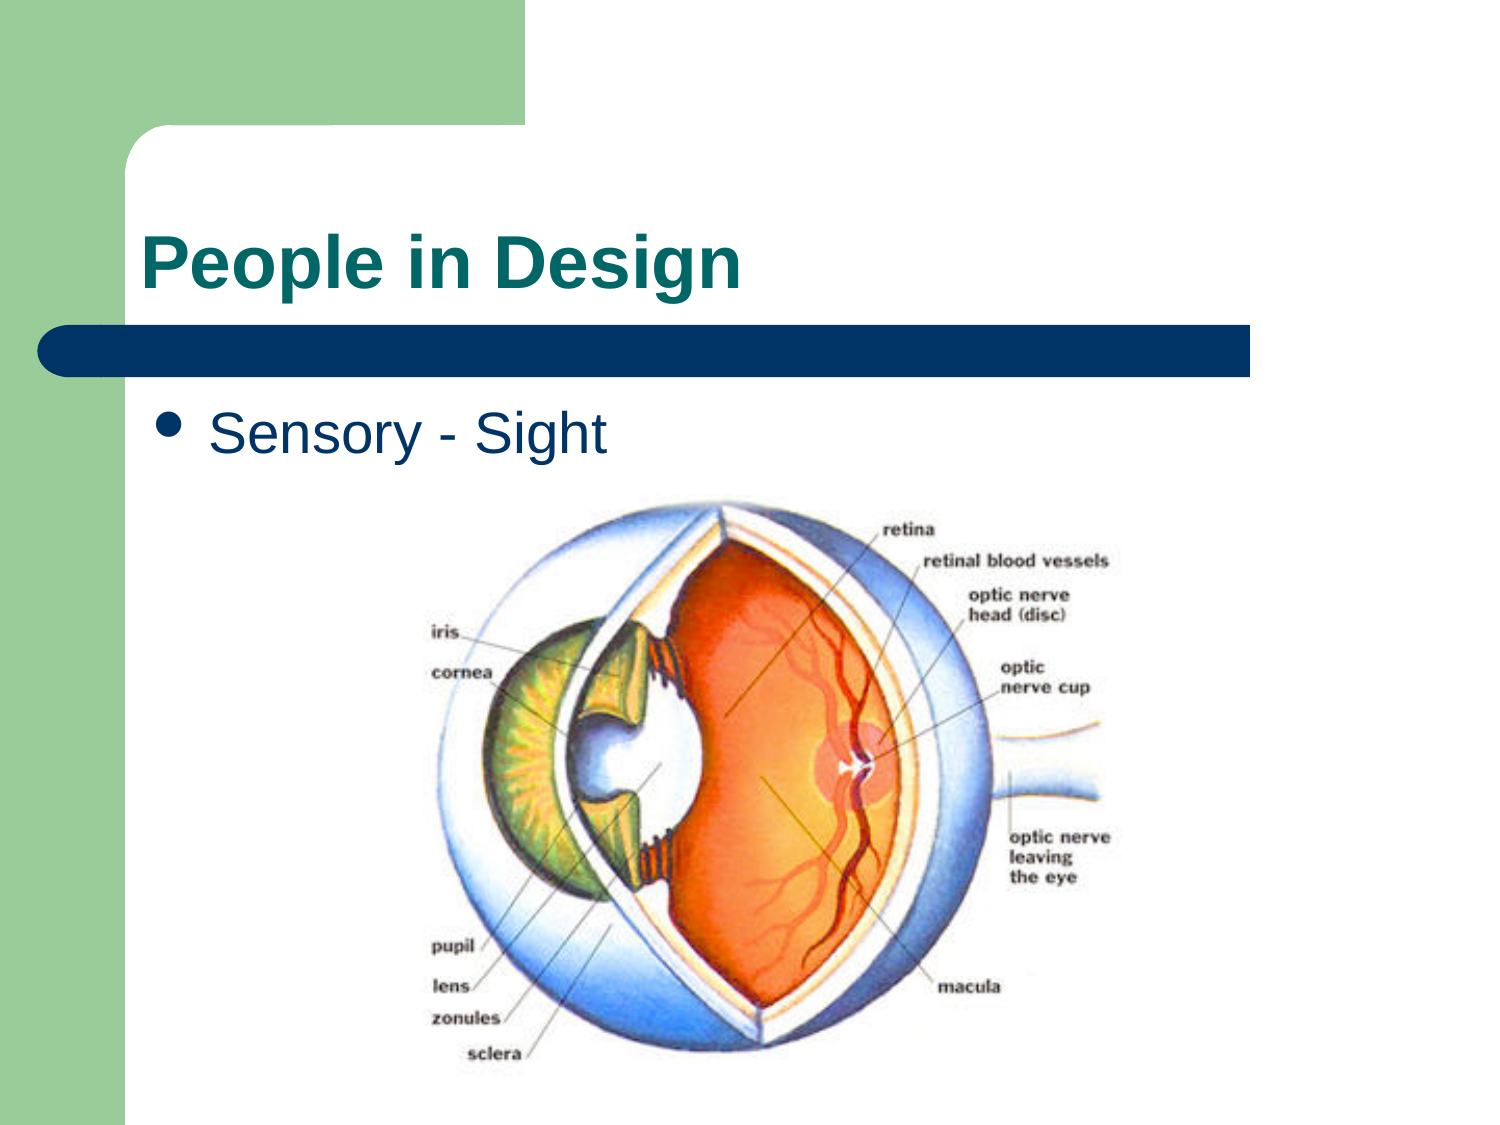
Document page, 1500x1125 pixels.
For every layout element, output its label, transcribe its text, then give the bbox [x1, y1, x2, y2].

list Sensory - Sight [137, 387, 1400, 999]
picture [407, 494, 1131, 1083]
title People in Design [124, 124, 1426, 313]
